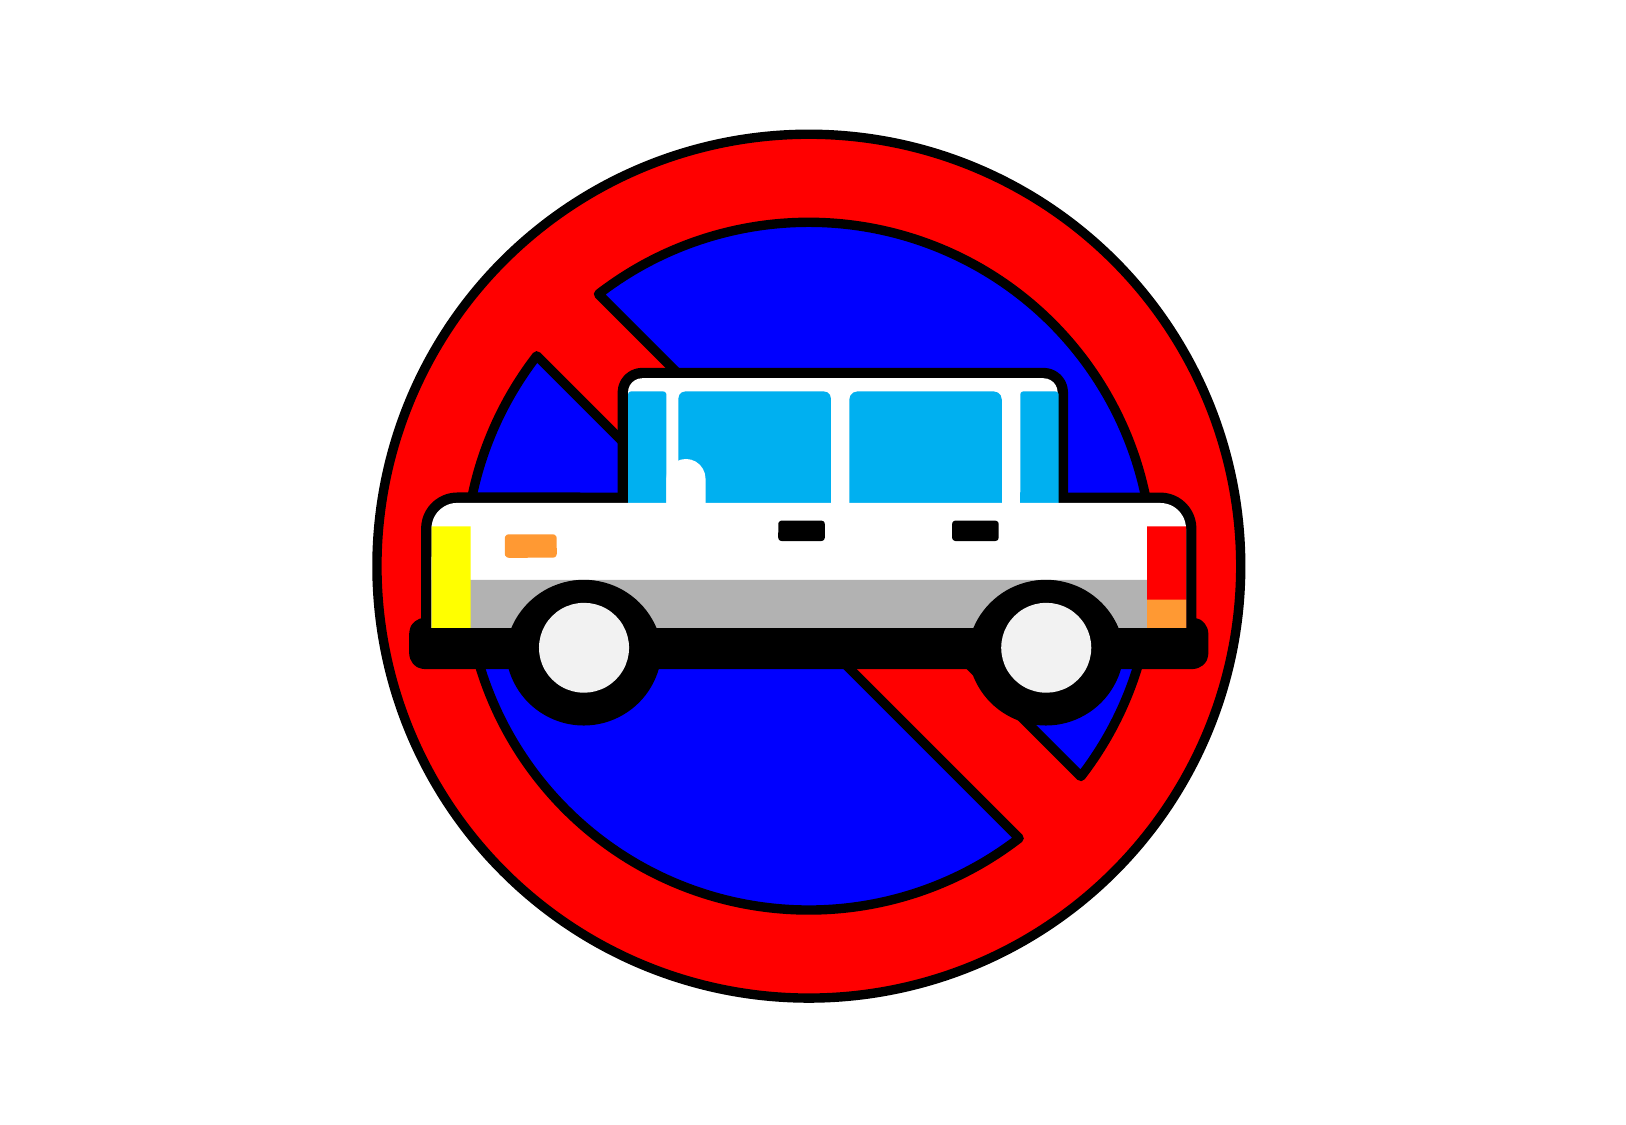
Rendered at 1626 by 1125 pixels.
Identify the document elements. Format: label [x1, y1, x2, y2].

text_box [376, 134, 1241, 999]
